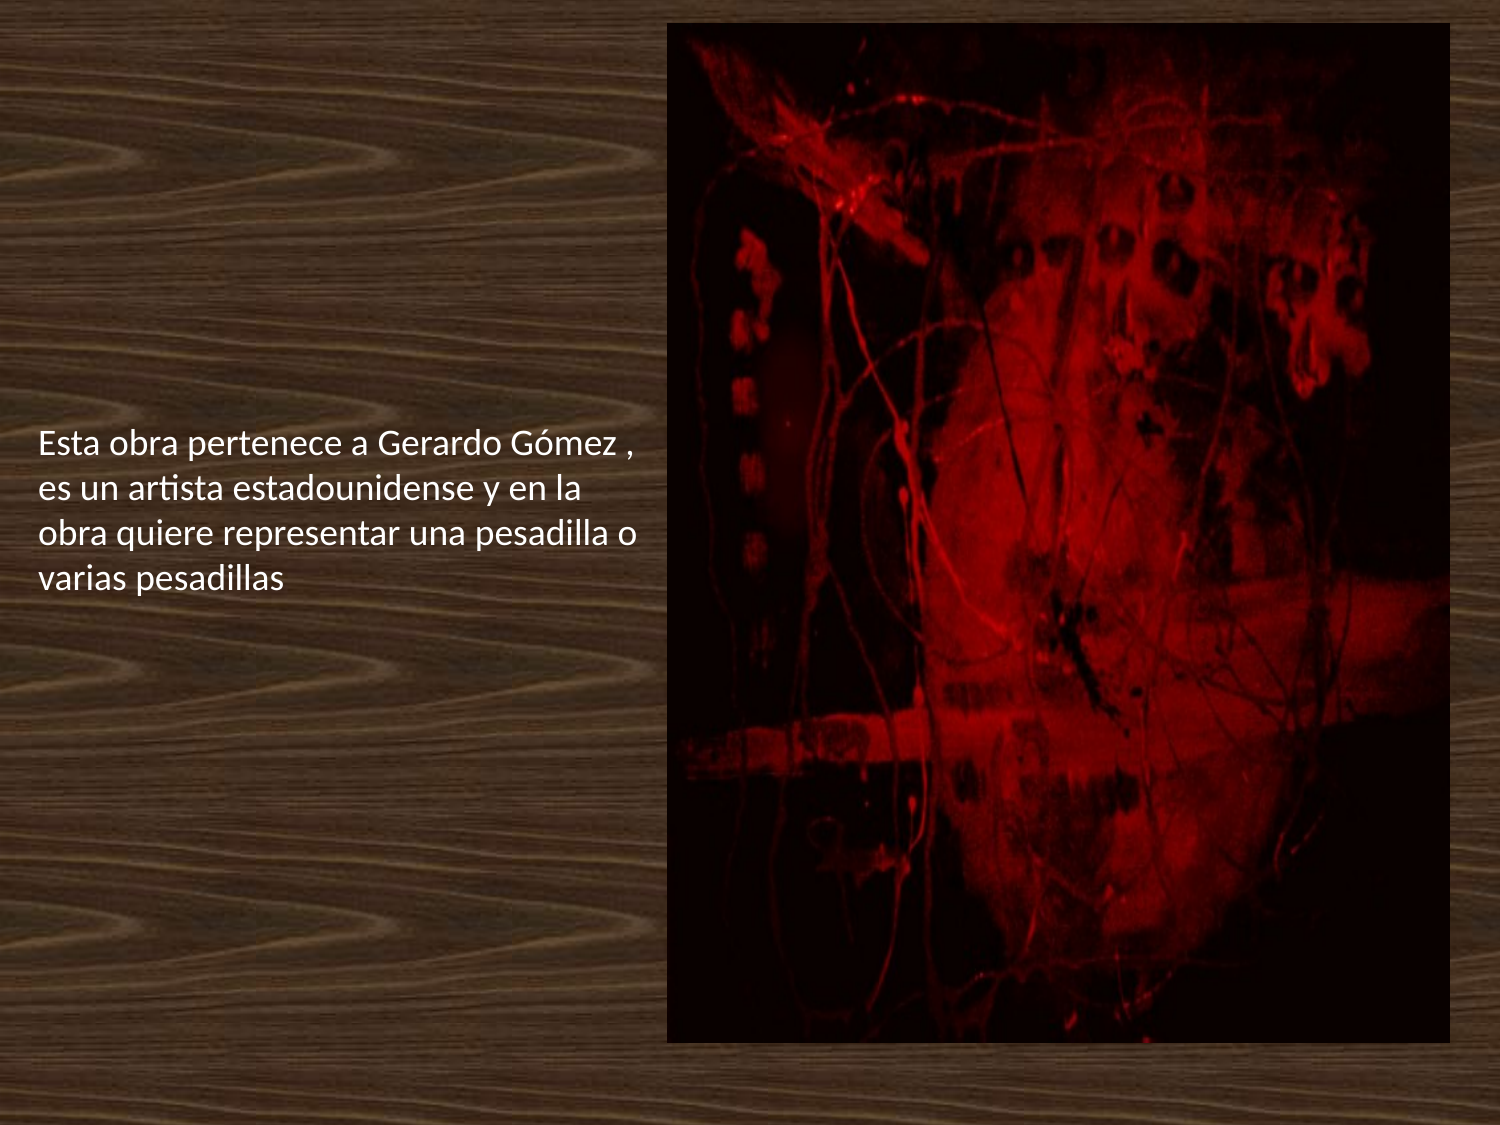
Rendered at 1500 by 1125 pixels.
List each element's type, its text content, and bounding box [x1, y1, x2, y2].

picture [0, 0, 1500, 1125]
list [667, 23, 1450, 1044]
text_box Esta obra pertenece a Gerardo Gómez , es un artista estadounidense y en la obra quiere representar una pesadilla o varias pesadillas [23, 410, 662, 650]
